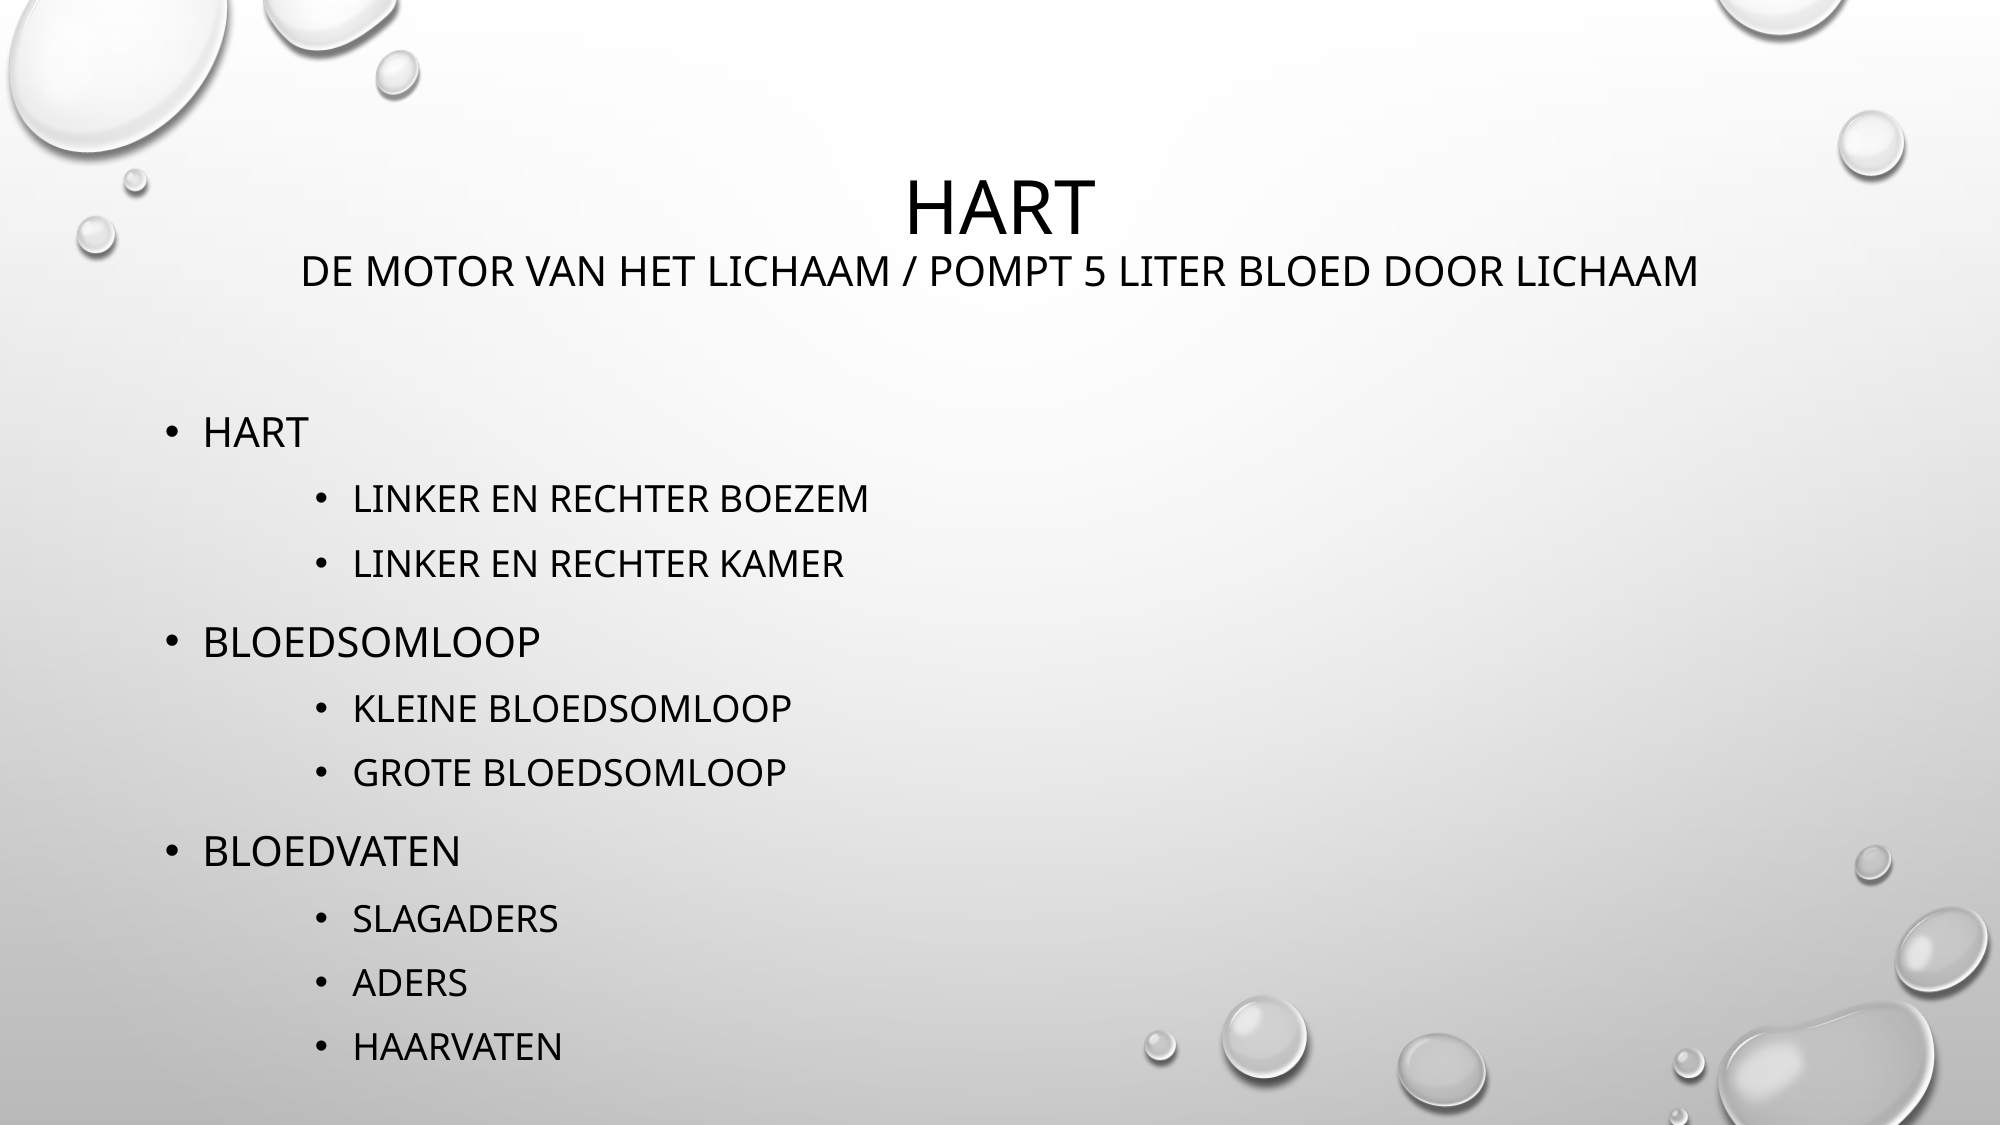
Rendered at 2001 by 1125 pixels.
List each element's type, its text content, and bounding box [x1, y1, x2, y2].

list Hart linker en rechter boezem linker en rechter kamer Bloedsomloop Kleine bloedsomloop Grote bloedsomloop Bloedvaten Slagaders Aders haarvaten [149, 388, 1850, 1125]
title Hart de motor van het lichaam / pompt 5 liter bloed door lichaam [149, 101, 1851, 364]
picture [0, 0, 2000, 1125]
